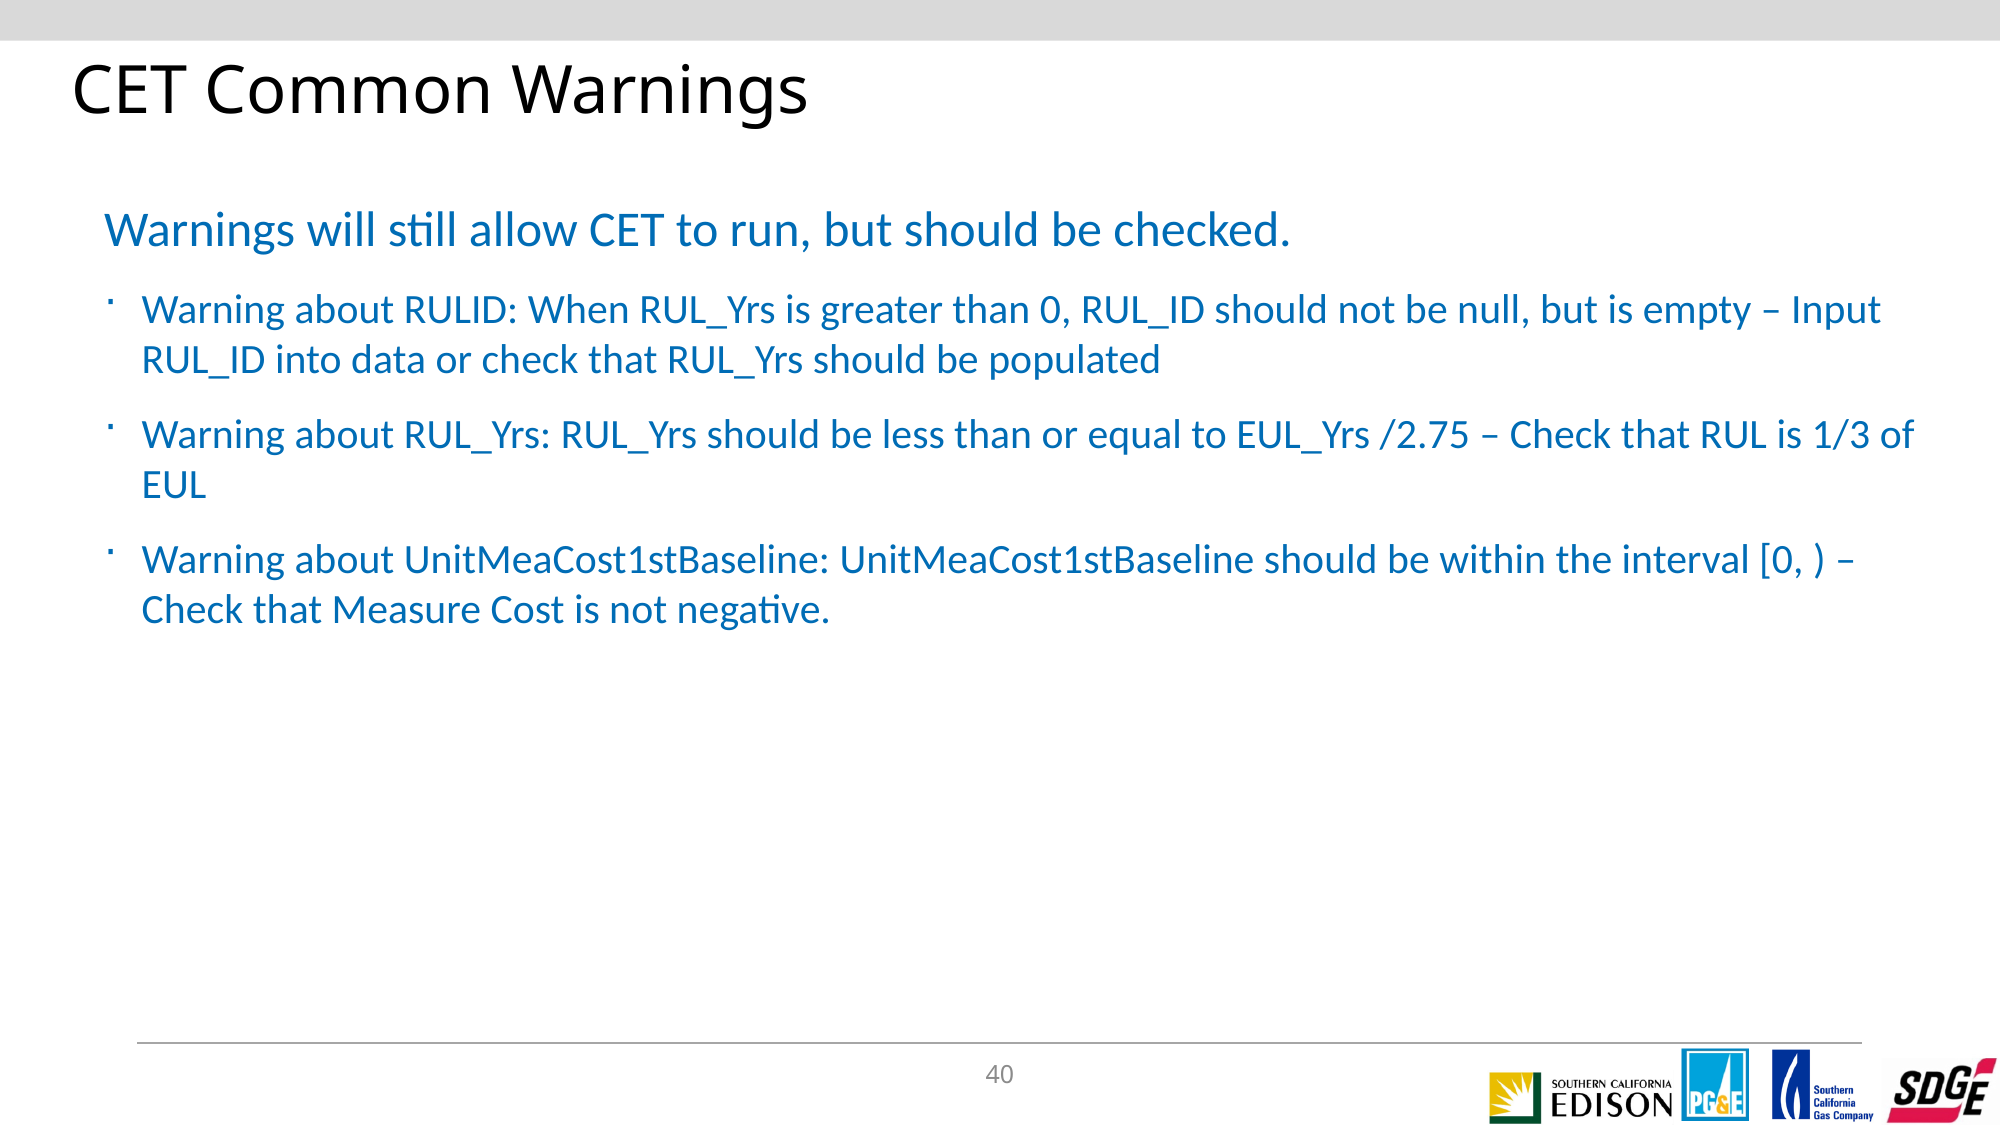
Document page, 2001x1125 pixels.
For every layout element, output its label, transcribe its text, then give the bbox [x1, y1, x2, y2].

slide_number 40 [774, 1045, 1225, 1106]
text_box CET Common Warnings [56, 23, 1405, 197]
text_box Warnings will still allow CET to run, but should be checked. Warning about RULID: When RUL_Yrs is greater than 0, RUL_ID should not be null, but is empty – Input RUL_ID into data or check that RUL_Yrs should be populated Warning about RUL_Yrs: RUL_Yrs should be less than or equal to EUL_Yrs /2.75 – Check that RUL is 1/3 of EUL Warning about UnitMeaCost1stBaseline: UnitMeaCost1stBaseline should be within the interval [0, ) – Check that Measure Cost is not negative. [89, 189, 1959, 1045]
picture [1479, 1045, 2000, 1125]
